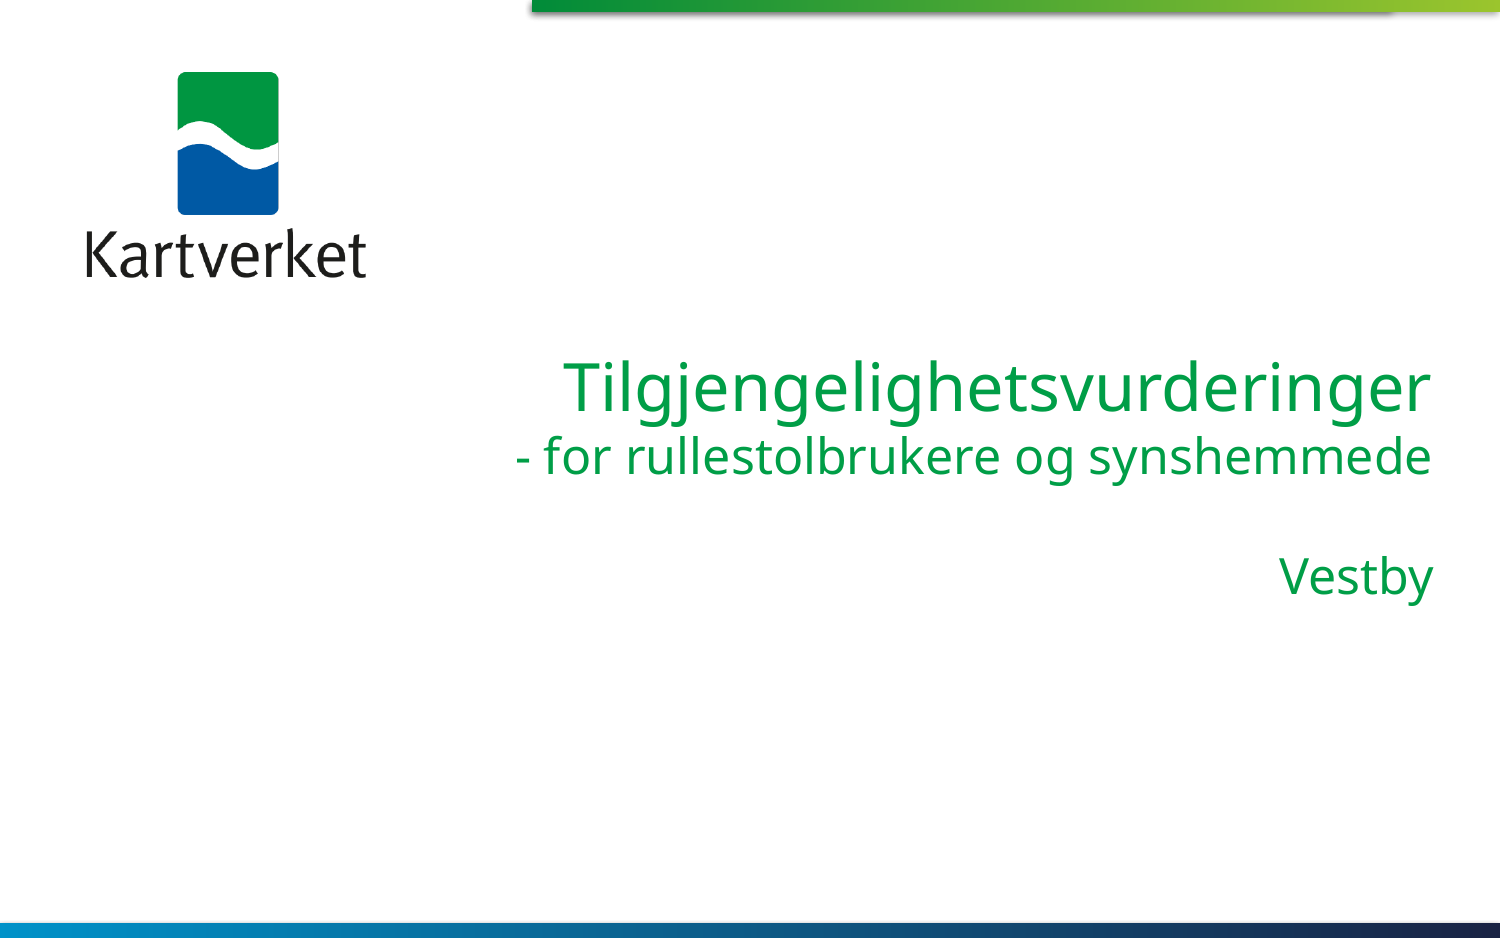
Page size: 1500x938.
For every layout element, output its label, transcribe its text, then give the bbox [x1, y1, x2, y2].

text_box Tilgjengelighetsvurderinger - for rullestolbrukere og synshemmede Vestby [66, 337, 1449, 613]
